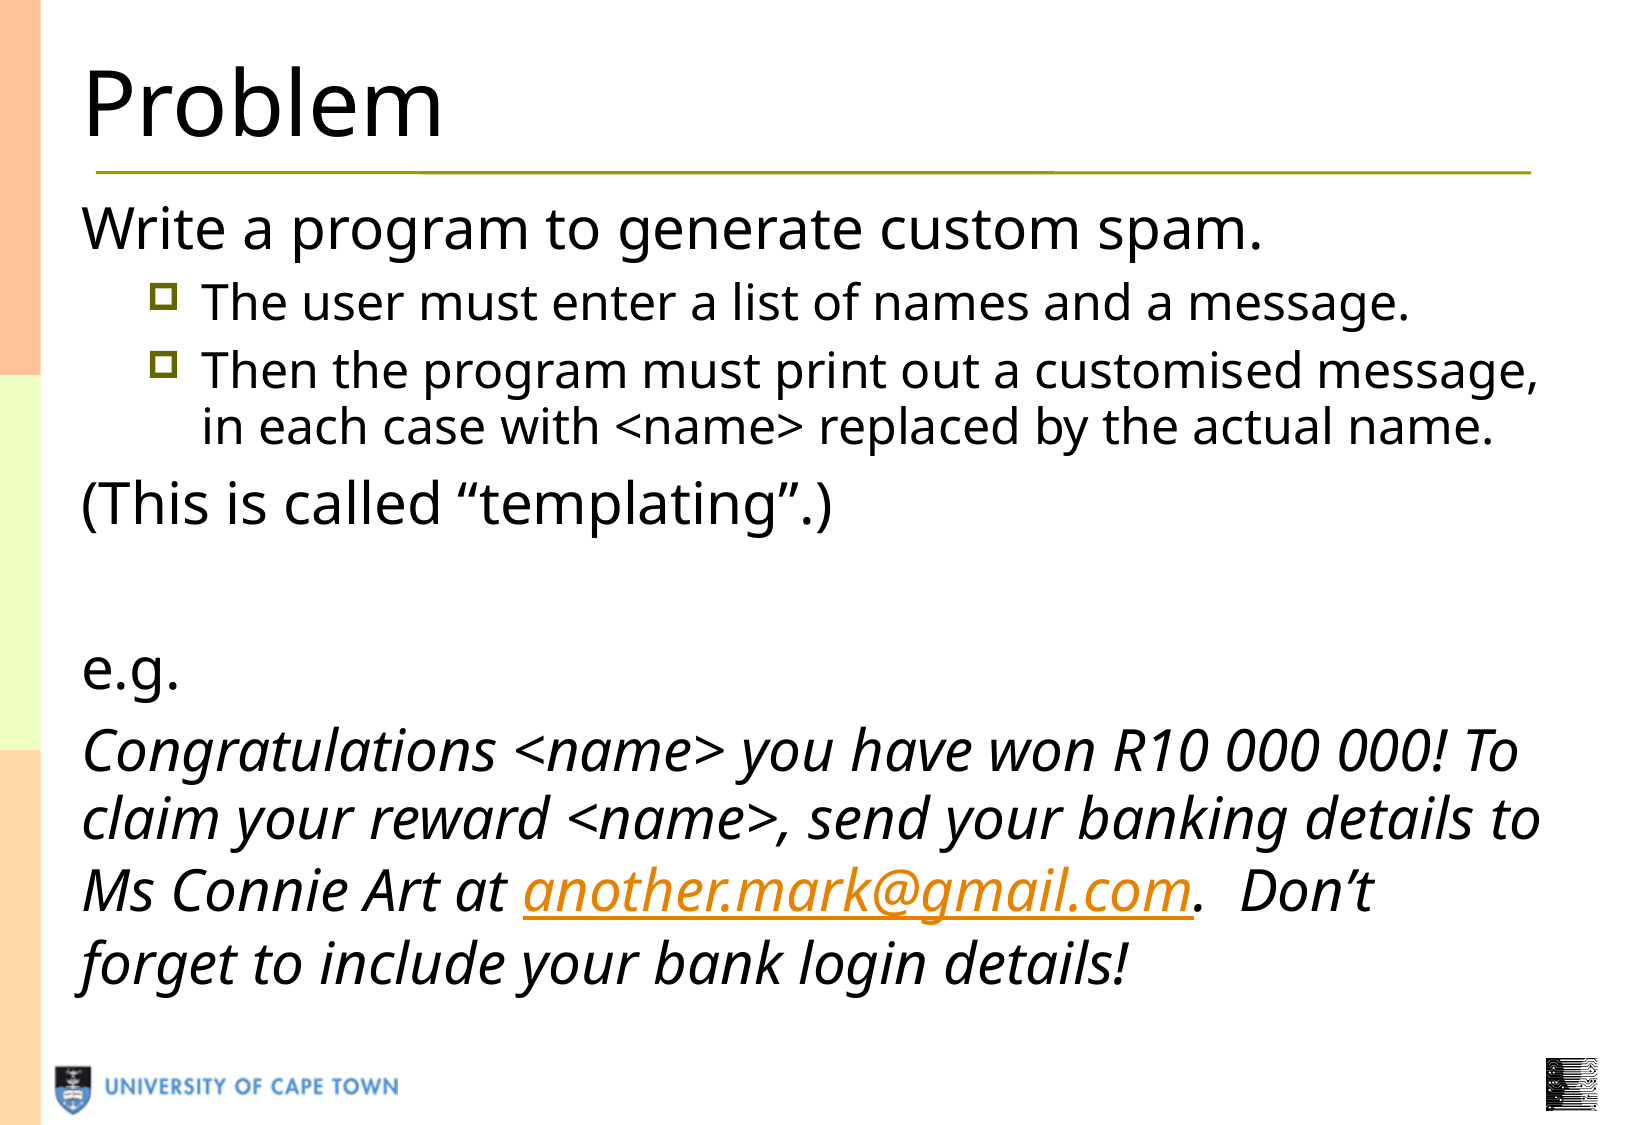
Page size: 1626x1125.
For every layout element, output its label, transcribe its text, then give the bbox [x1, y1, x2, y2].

title Problem [81, 36, 1543, 165]
list Write a program to generate custom spam. The user must enter a list of names and a message. Then the program must print out a customised message, in each case with <name> replaced by the actual name. (This is called “templating”.) e.g. Congratulations <name> you have won R10 000 000! To claim your reward <name>, send your banking details to Ms Connie Art at another.mark@gmail.com. Don’t forget to include your bank login details! [81, 196, 1543, 991]
picture [44, 1048, 398, 1125]
picture [1546, 1058, 1598, 1111]
